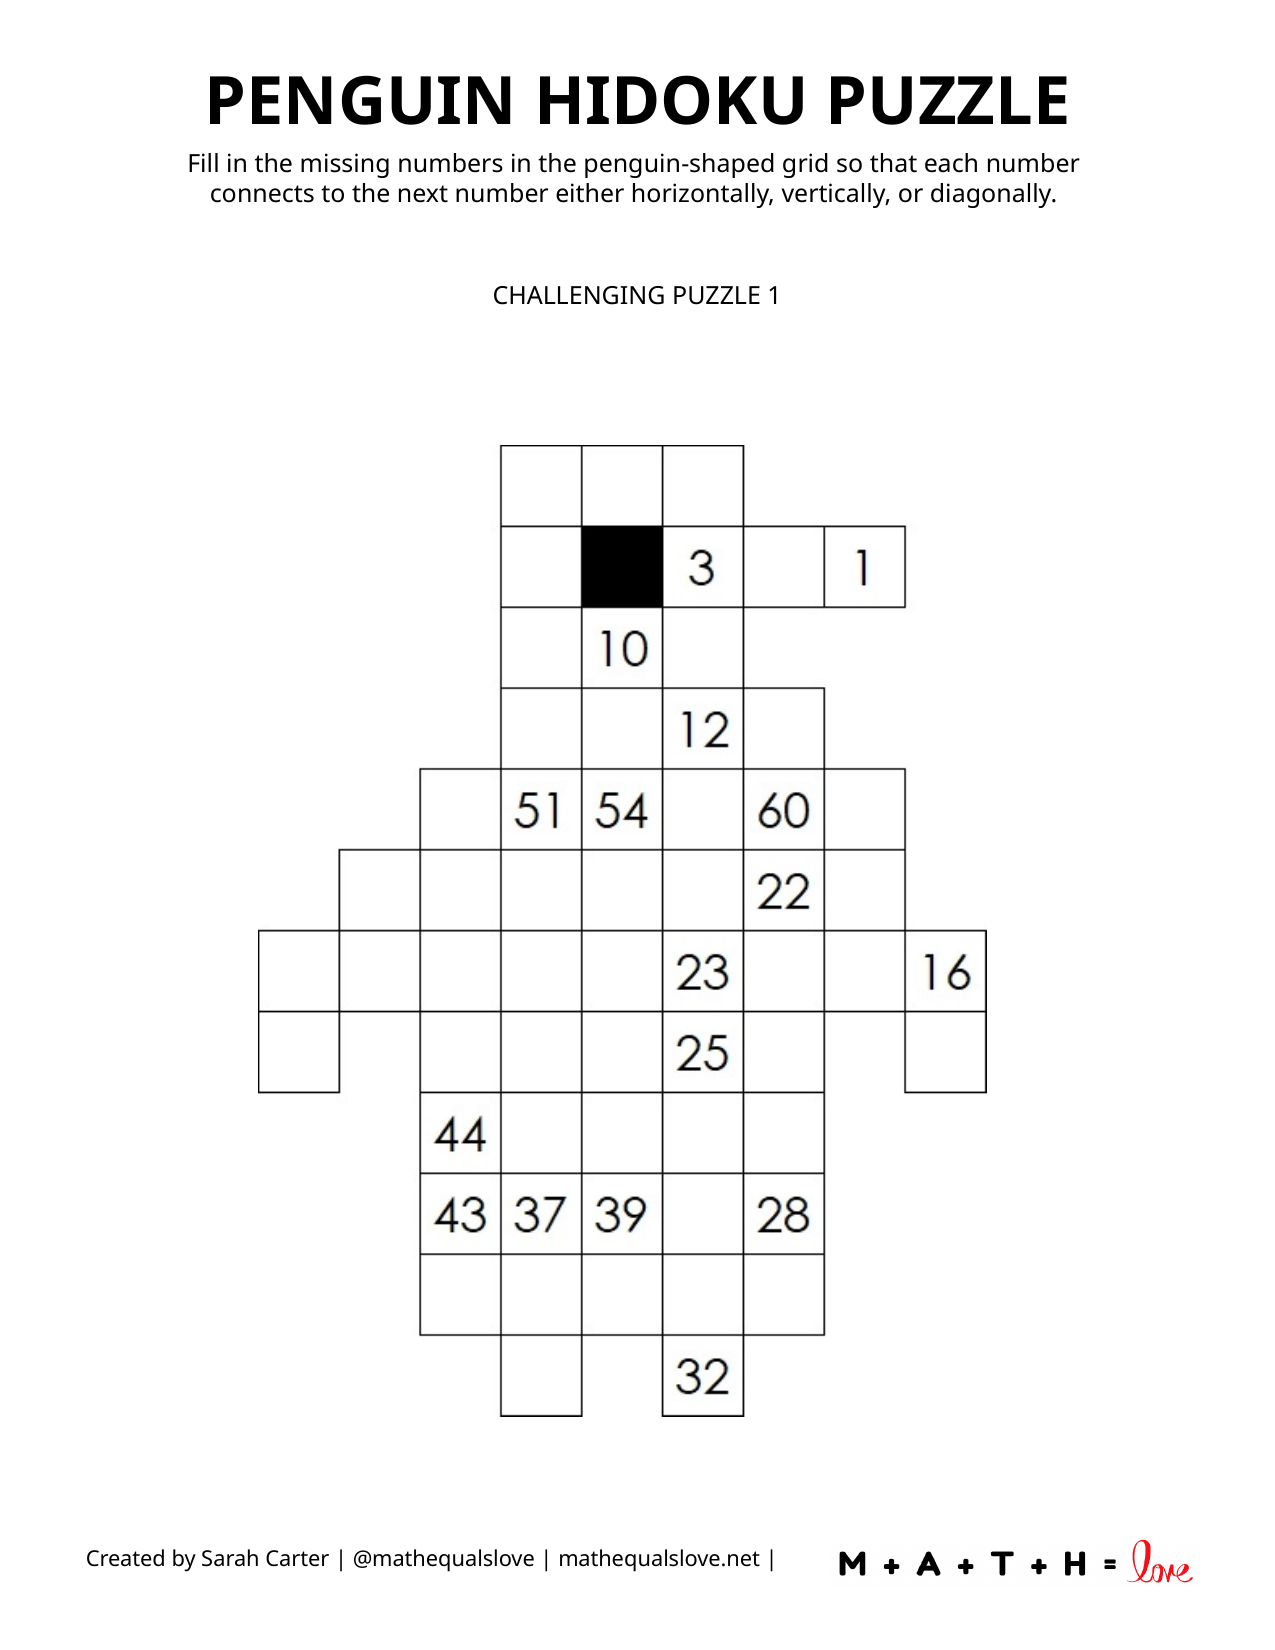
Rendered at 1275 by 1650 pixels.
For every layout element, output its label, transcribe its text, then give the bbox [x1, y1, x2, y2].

text_box PENGUIN HIDOKU PUZZLE [66, 50, 1211, 140]
text_box Fill in the missing numbers in the penguin-shaped grid so that each number connects to the next number either horizontally, vertically, or diagonally. [0, 140, 1275, 216]
picture [257, 445, 988, 1418]
text_box Created by Sarah Carter | @mathequalslove | mathequalslove.net | [70, 1537, 826, 1579]
picture [826, 1536, 1203, 1588]
text_box CHALLENGING PUZZLE 1 [437, 279, 838, 330]
